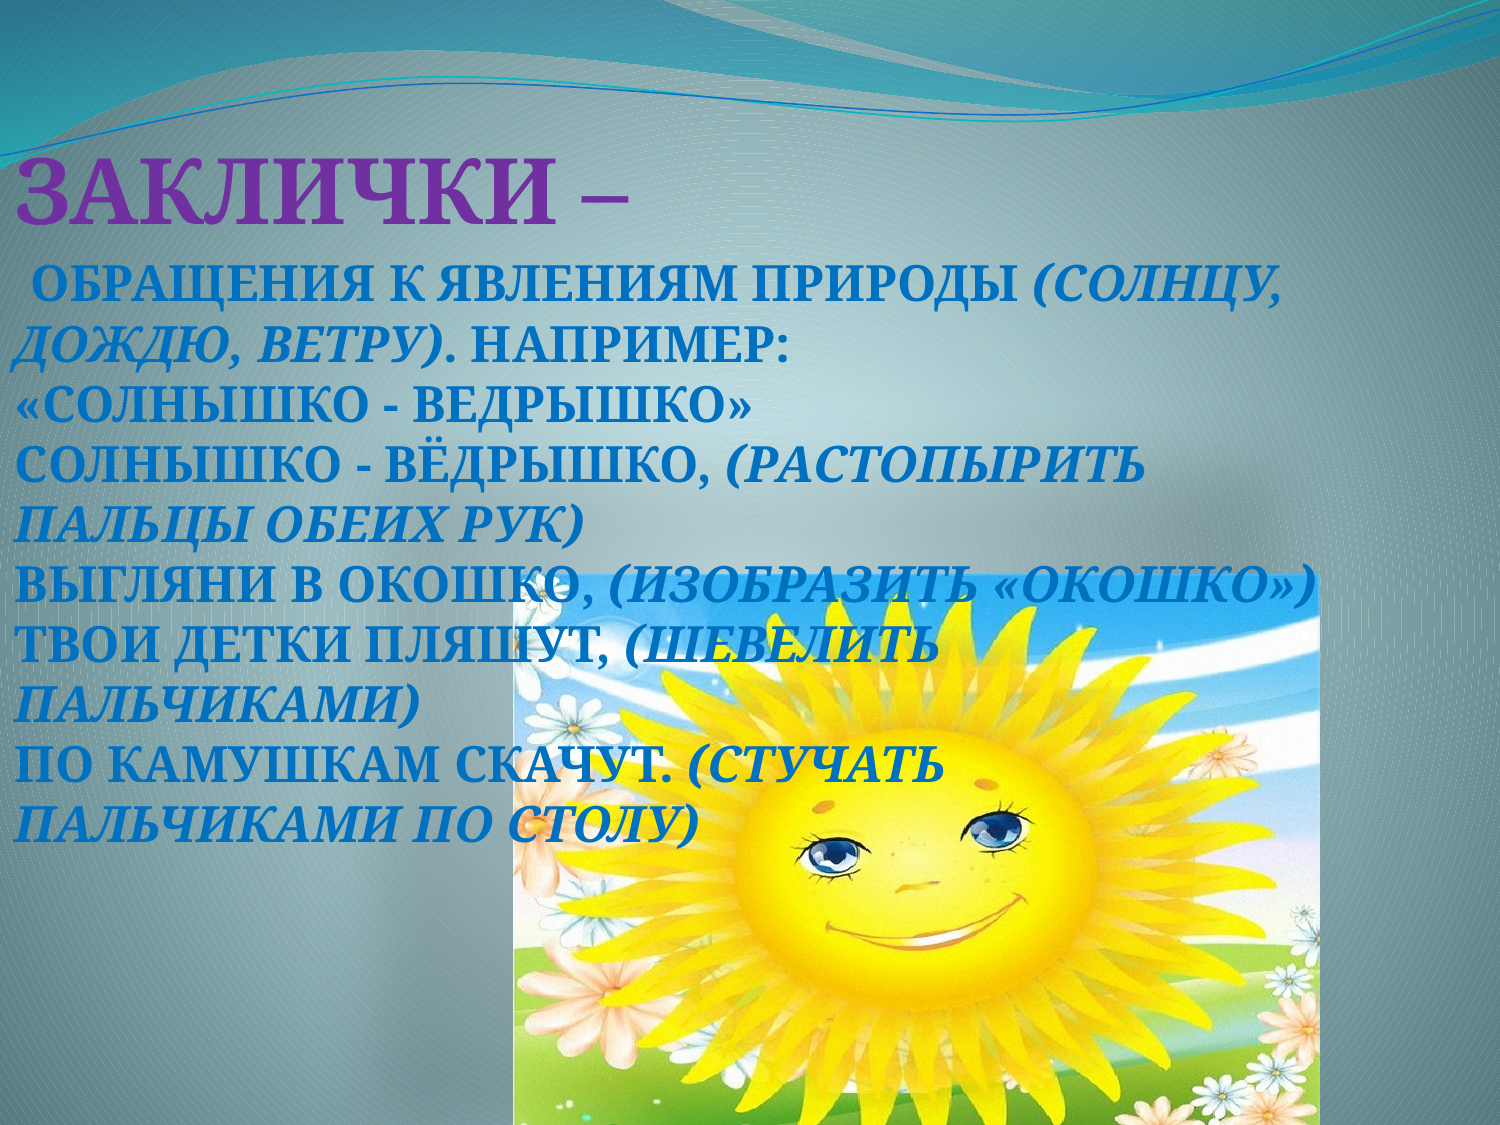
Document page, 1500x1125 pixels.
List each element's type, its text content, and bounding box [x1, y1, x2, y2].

text_box Заклички – обращения к явлениям природы (солнцу, дождю, ветру). Например: «Солнышко - ведрышко» Солнышко - вёдрышко, (растопырить пальцы обеих рук) Выгляни в окошко, (изобразить «Окошко») Твои детки пляшут, (шевелить пальчиками) По камушкам скачут. (стучать пальчиками по столу) [0, 125, 1347, 861]
picture [513, 574, 1320, 1125]
